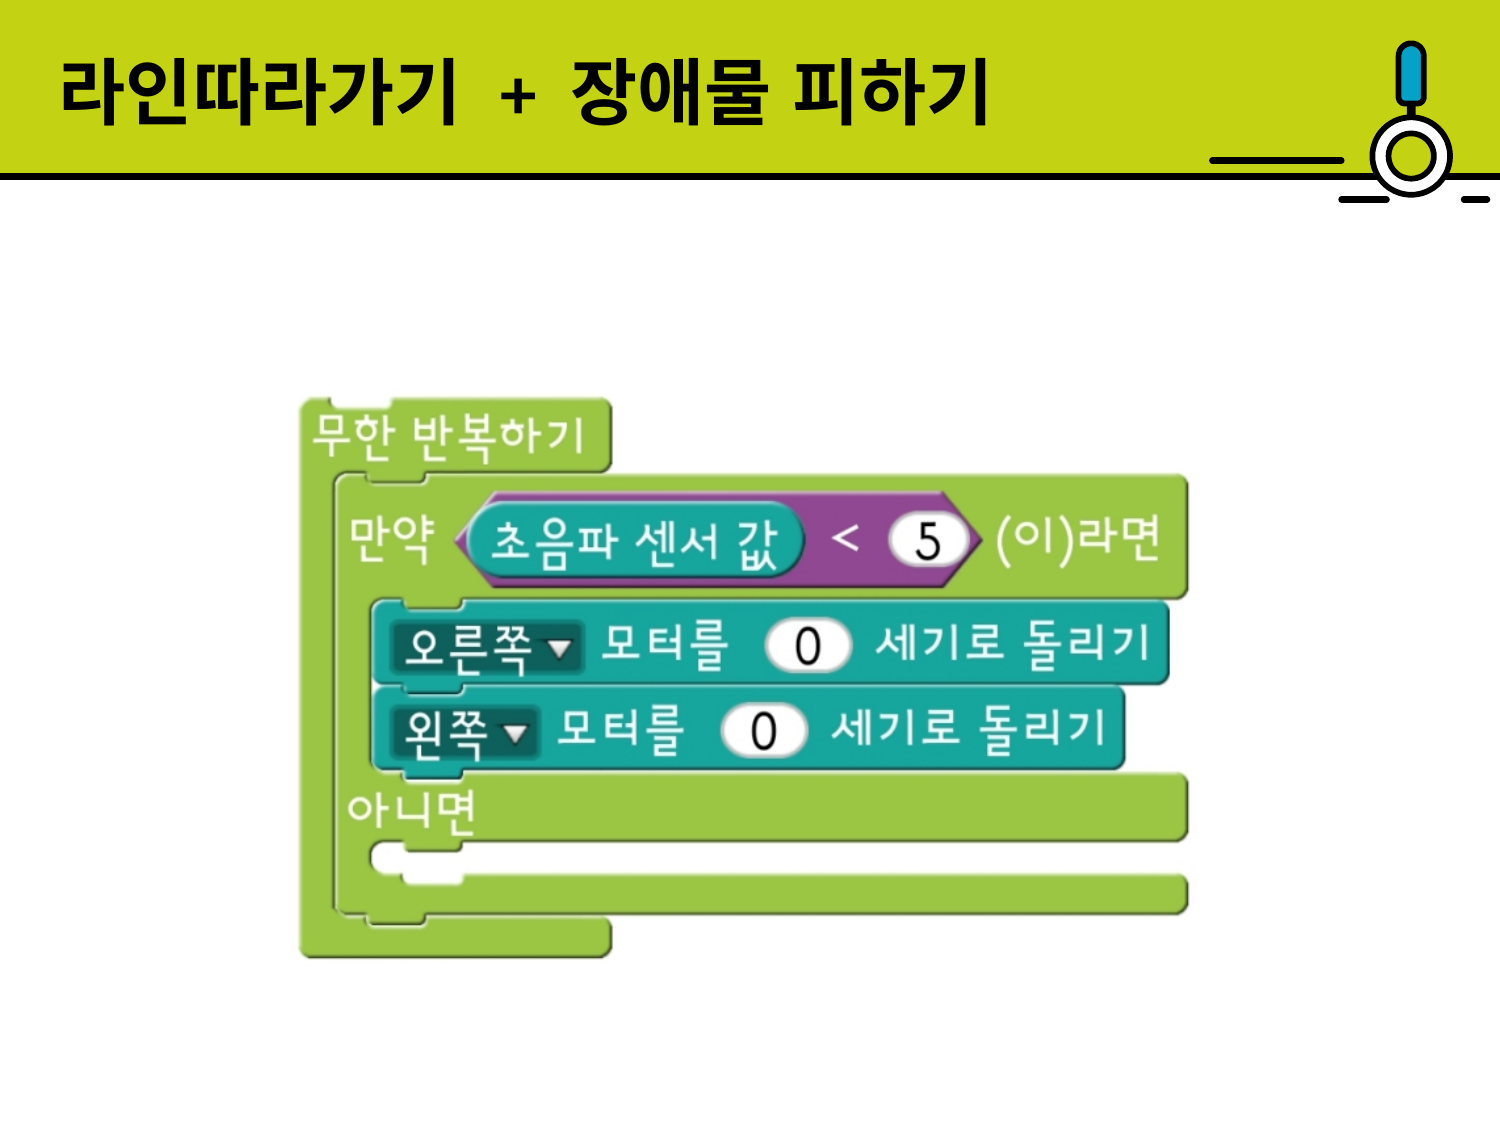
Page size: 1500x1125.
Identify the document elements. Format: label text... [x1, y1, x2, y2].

picture [269, 374, 1246, 996]
list 라인따라가기 + 장애물 피하기 [58, 46, 1150, 224]
